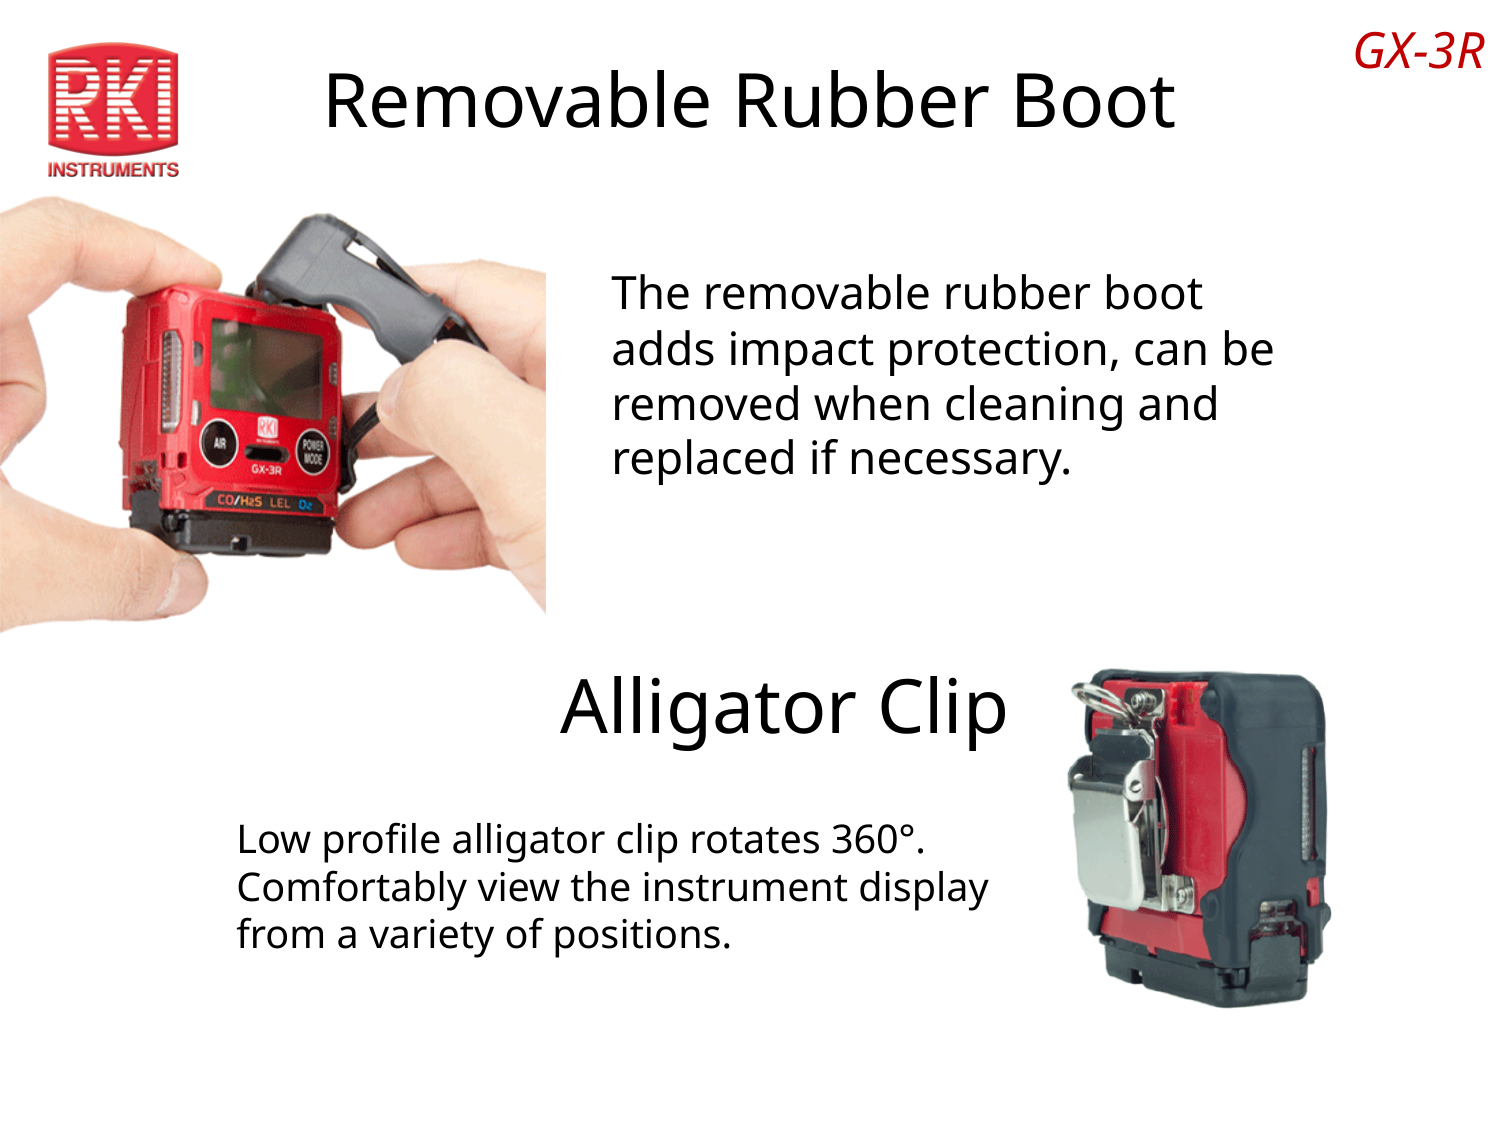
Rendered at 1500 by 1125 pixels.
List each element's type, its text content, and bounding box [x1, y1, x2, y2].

picture [1007, 643, 1363, 1016]
text_box The removable rubber boot adds impact protection, can be removed when cleaning and replaced if necessary. [596, 256, 1330, 526]
picture [0, 162, 546, 643]
title Removable Rubber Boot [0, 0, 1500, 196]
text_box Alligator Clip [545, 650, 1002, 756]
text_box GX-3R [1307, 11, 1500, 87]
text_box Low profile alligator clip rotates 360°. Comfortably view the instrument display from a variety of positions. [221, 806, 1002, 965]
